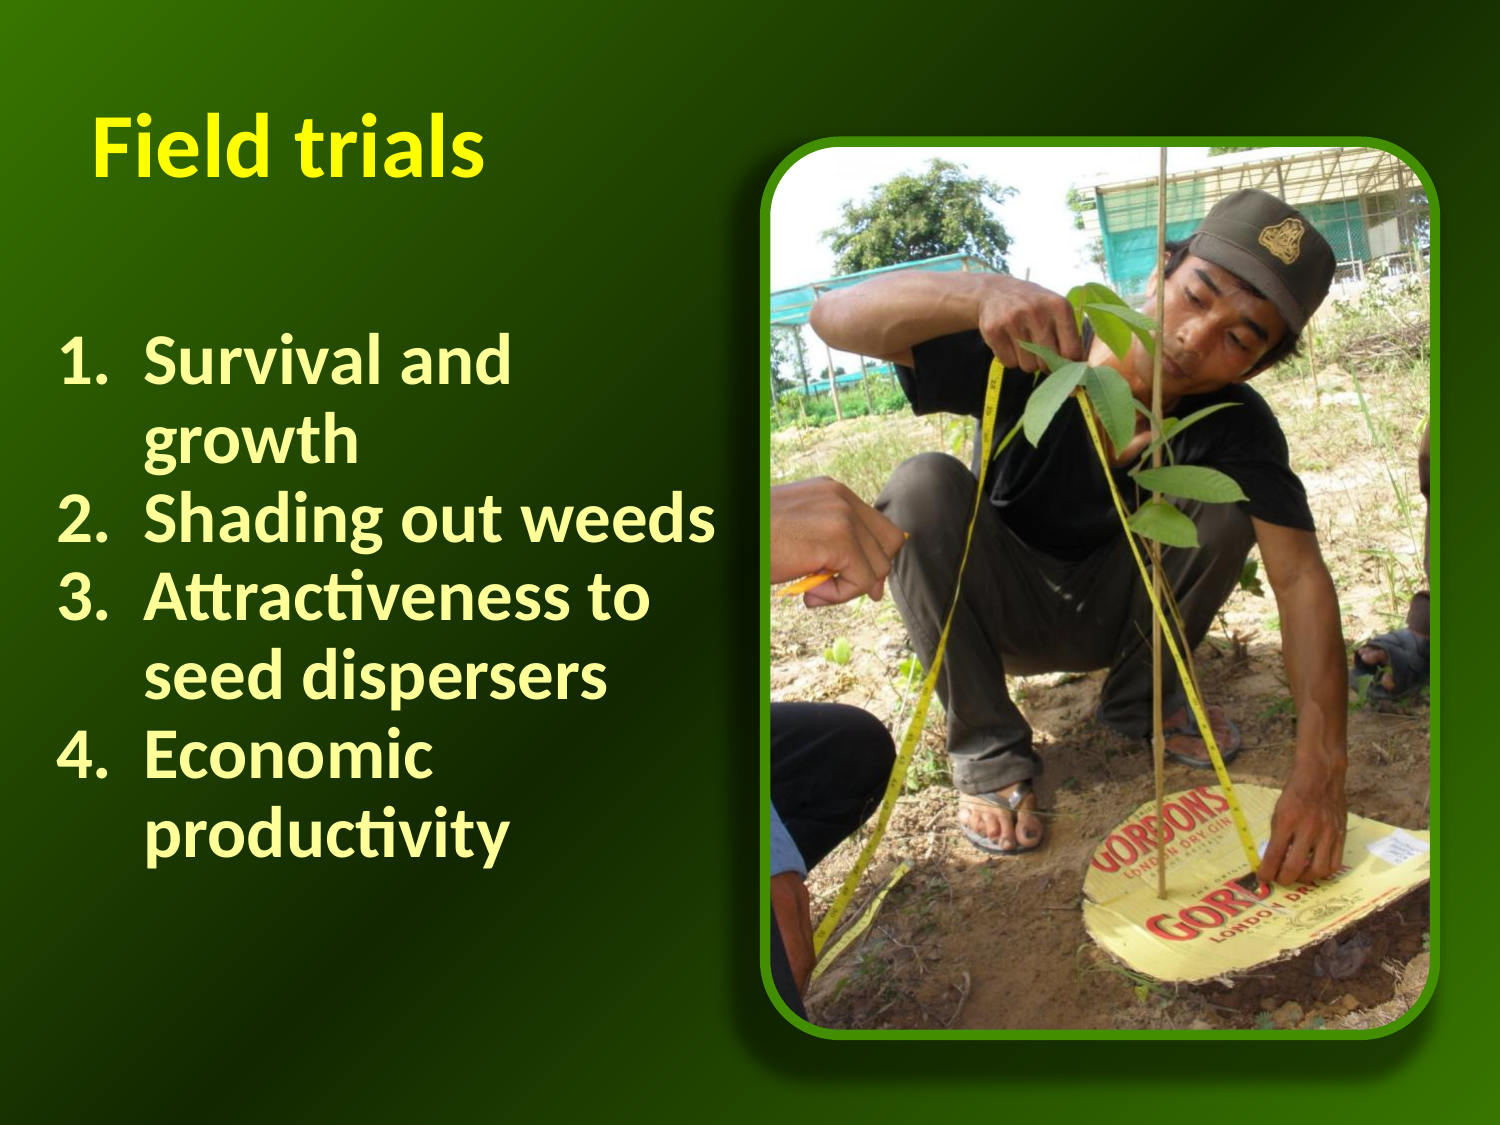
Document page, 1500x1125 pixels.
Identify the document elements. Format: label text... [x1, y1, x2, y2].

title Field trials [76, 78, 1500, 282]
subtitle Survival and growth Shading out weeds Attractiveness to seed dispersers Economic productivity [41, 314, 738, 1059]
picture [764, 141, 1436, 1036]
